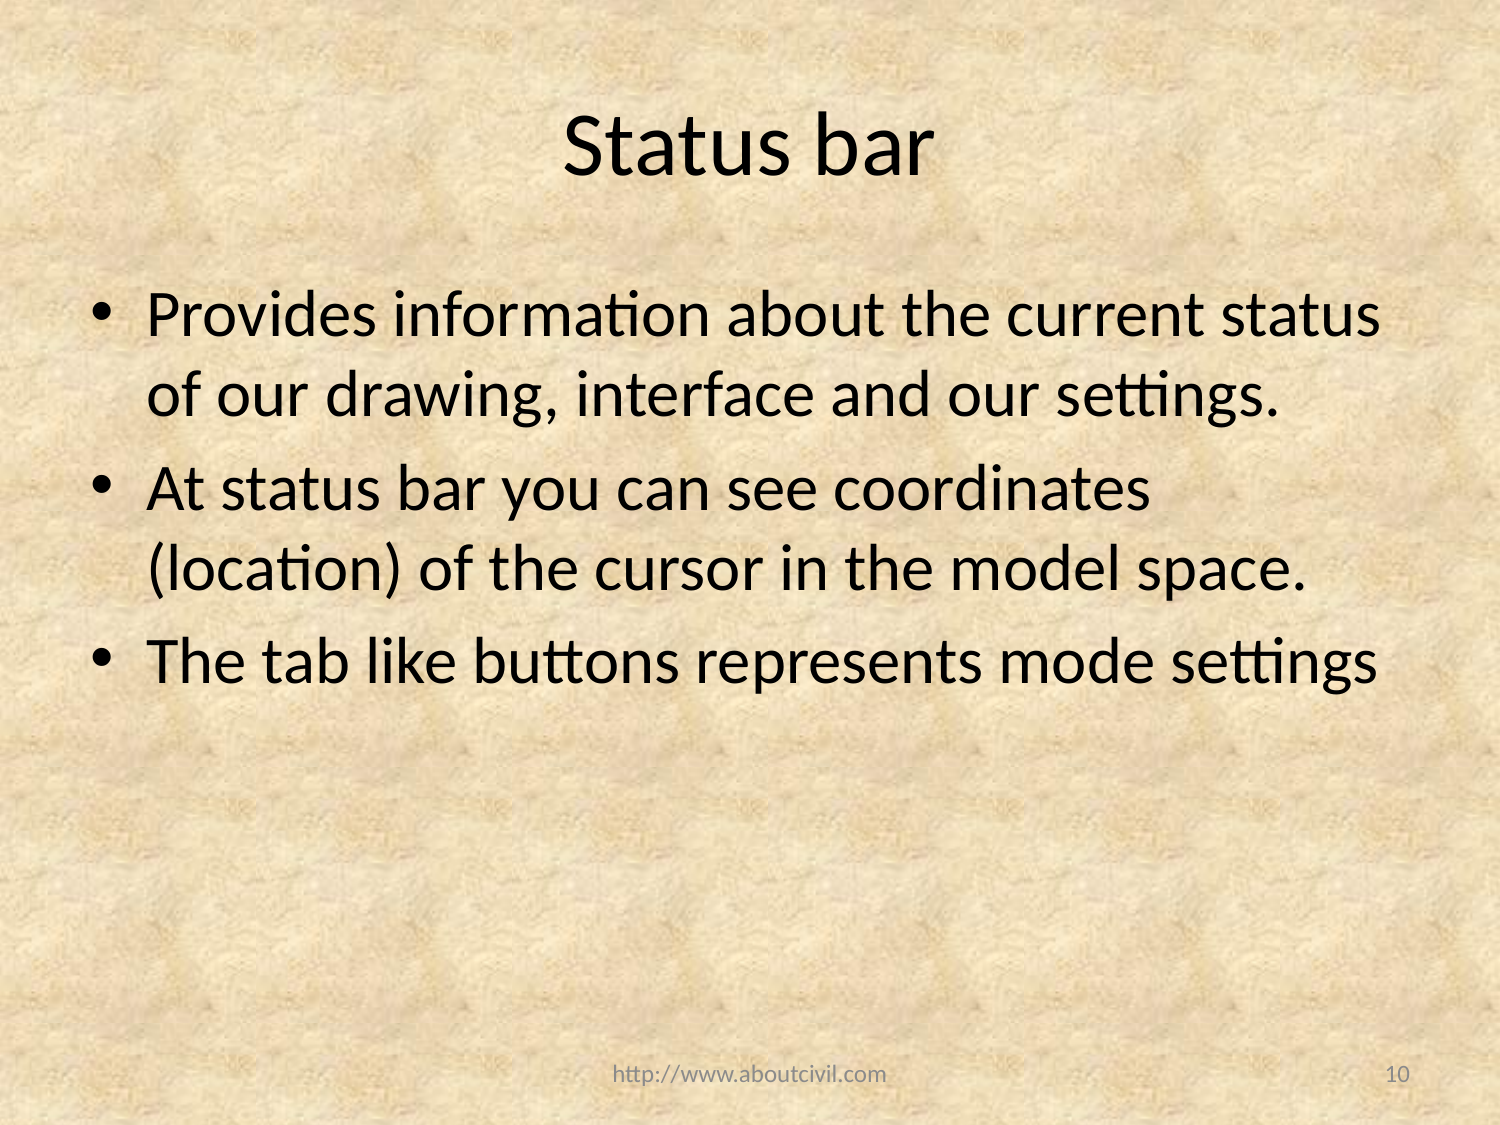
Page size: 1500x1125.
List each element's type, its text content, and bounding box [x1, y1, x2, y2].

footer http://www.aboutcivil.com [512, 1042, 988, 1103]
picture [0, 0, 1500, 1125]
list Provides information about the current status of our drawing, interface and our settings. At status bar you can see coordinates (location) of the cursor in the model space. The tab like buttons represents mode settings [75, 262, 1425, 1005]
title Status bar [75, 45, 1425, 233]
slide_number 10 [1074, 1042, 1425, 1103]
